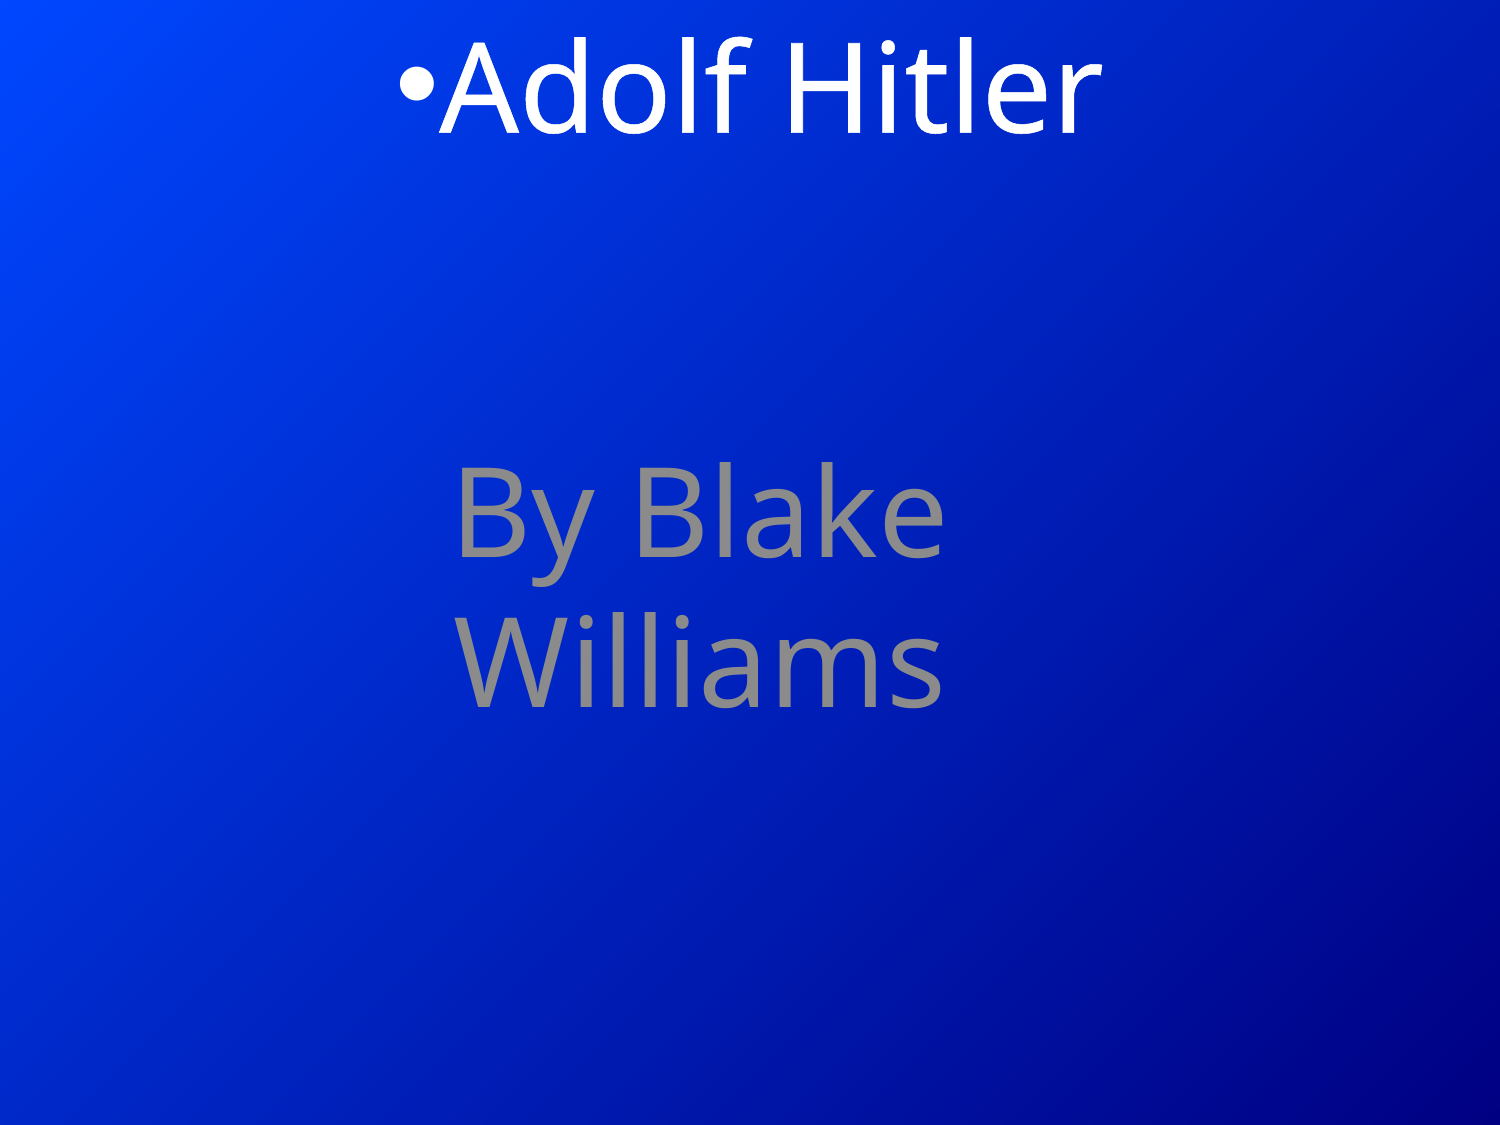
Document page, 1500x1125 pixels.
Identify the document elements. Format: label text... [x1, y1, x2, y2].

subtitle By Blake Williams [174, 425, 1225, 713]
text_box Adolf Hitler [0, 0, 1500, 165]
